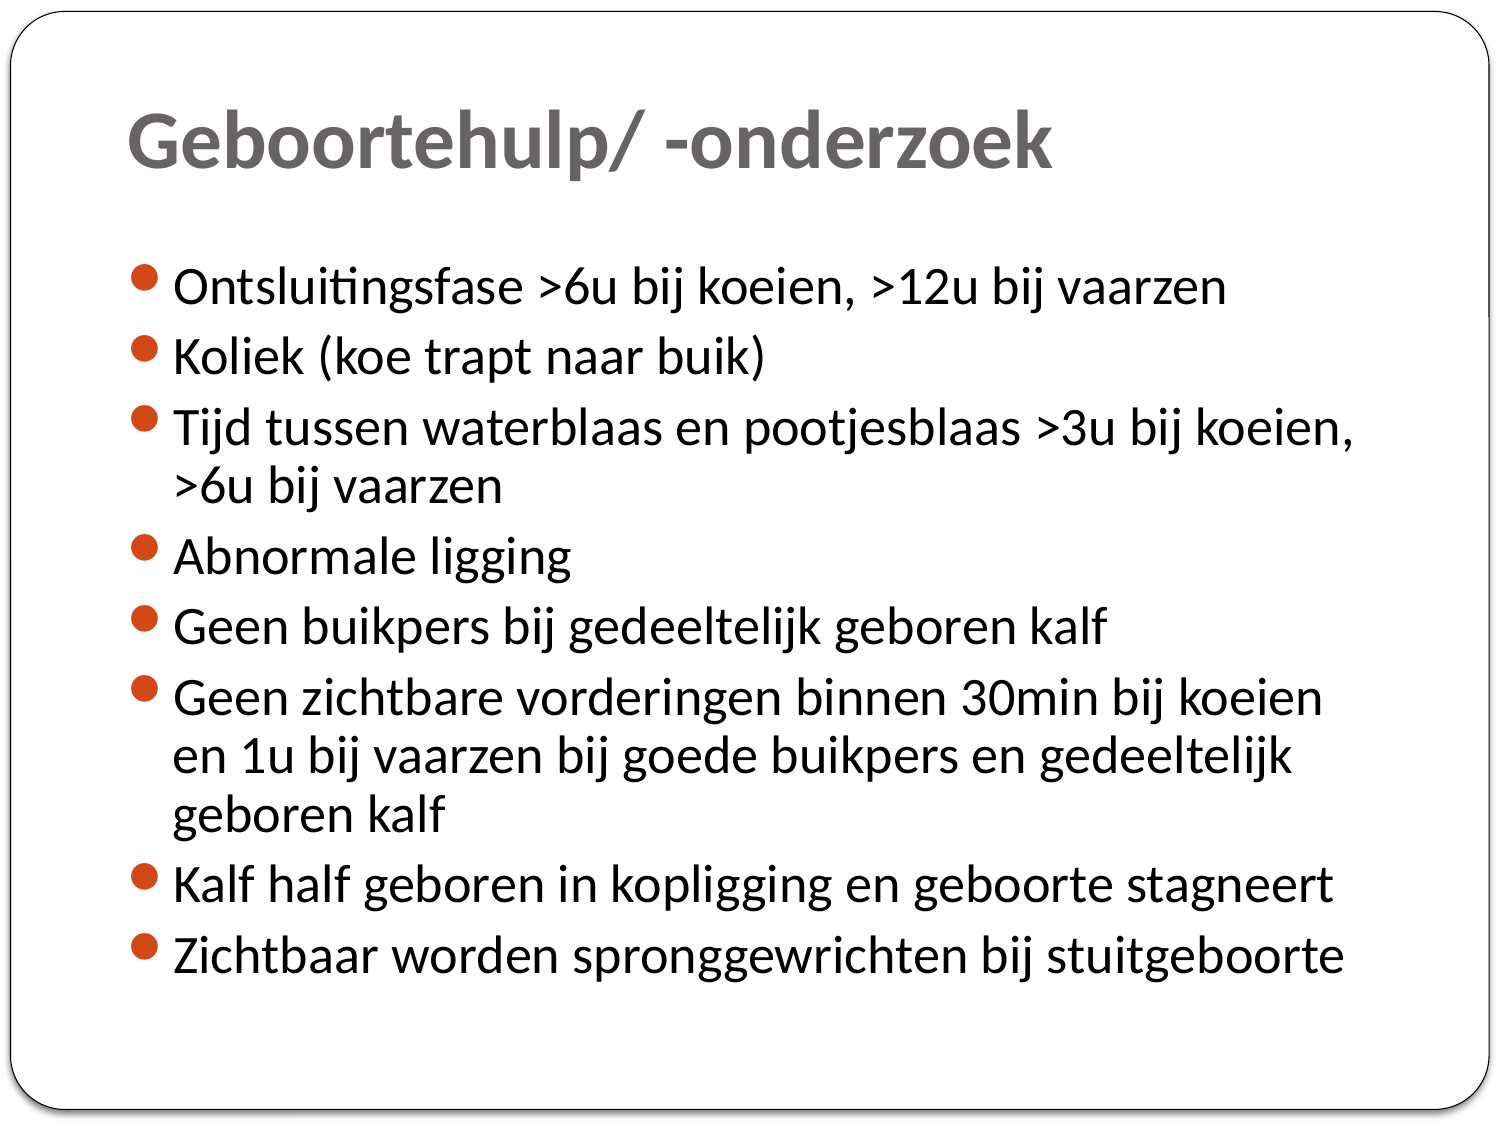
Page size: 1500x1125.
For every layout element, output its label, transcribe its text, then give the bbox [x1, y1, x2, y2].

title Geboortehulp/ -onderzoek [112, 62, 1388, 200]
list Ontsluitingsfase >6u bij koeien, >12u bij vaarzen Koliek (koe trapt naar buik) Tijd tussen waterblaas en pootjesblaas >3u bij koeien, >6u bij vaarzen Abnormale ligging Geen buikpers bij gedeeltelijk geboren kalf Geen zichtbare vorderingen binnen 30min bij koeien en 1u bij vaarzen bij goede buikpers en gedeeltelijk geboren kalf Kalf half geboren in kopligging en geboorte stagneert Zichtbaar worden spronggewrichten bij stuitgeboorte [112, 249, 1388, 1000]
